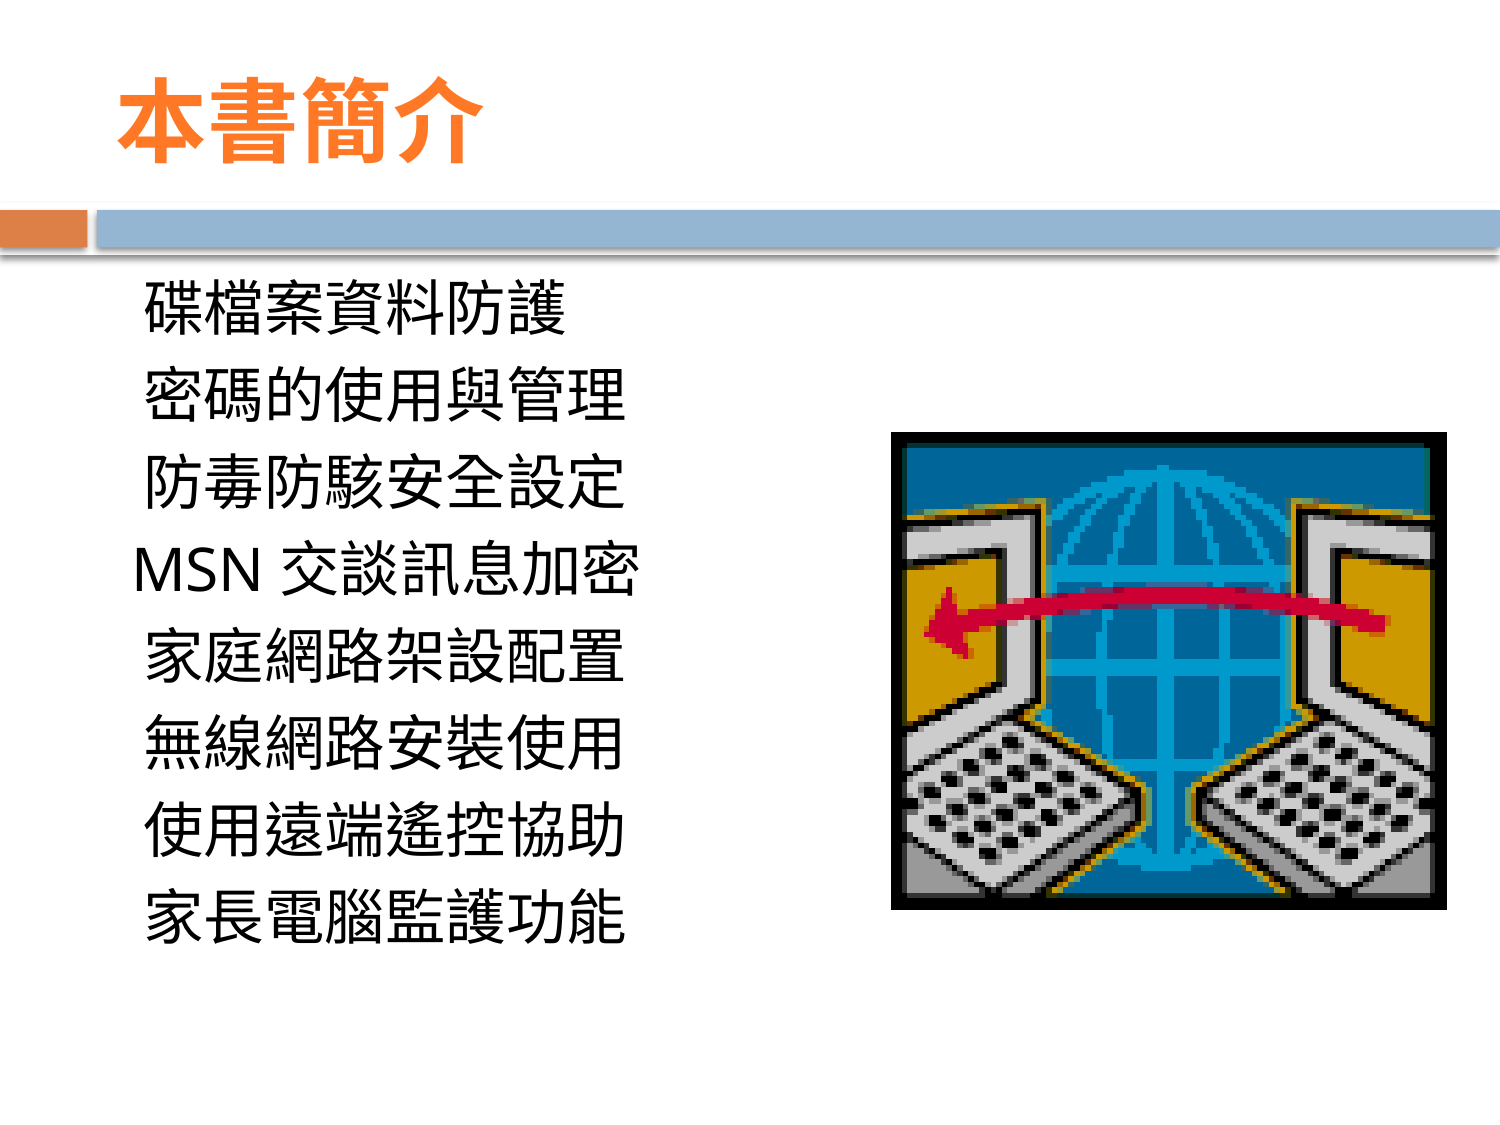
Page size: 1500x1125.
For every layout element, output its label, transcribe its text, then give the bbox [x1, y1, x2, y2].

title 本書簡介 [100, 37, 1438, 200]
list 碟檔案資料防護 密碼的使用與管理 防毒防駭安全設定 MSN交談訊息加密 家庭網路架設配置 無線網路安裝使用 使用遠端遙控協助 家長電腦監護功能 [100, 262, 1438, 1000]
picture [891, 432, 1448, 911]
